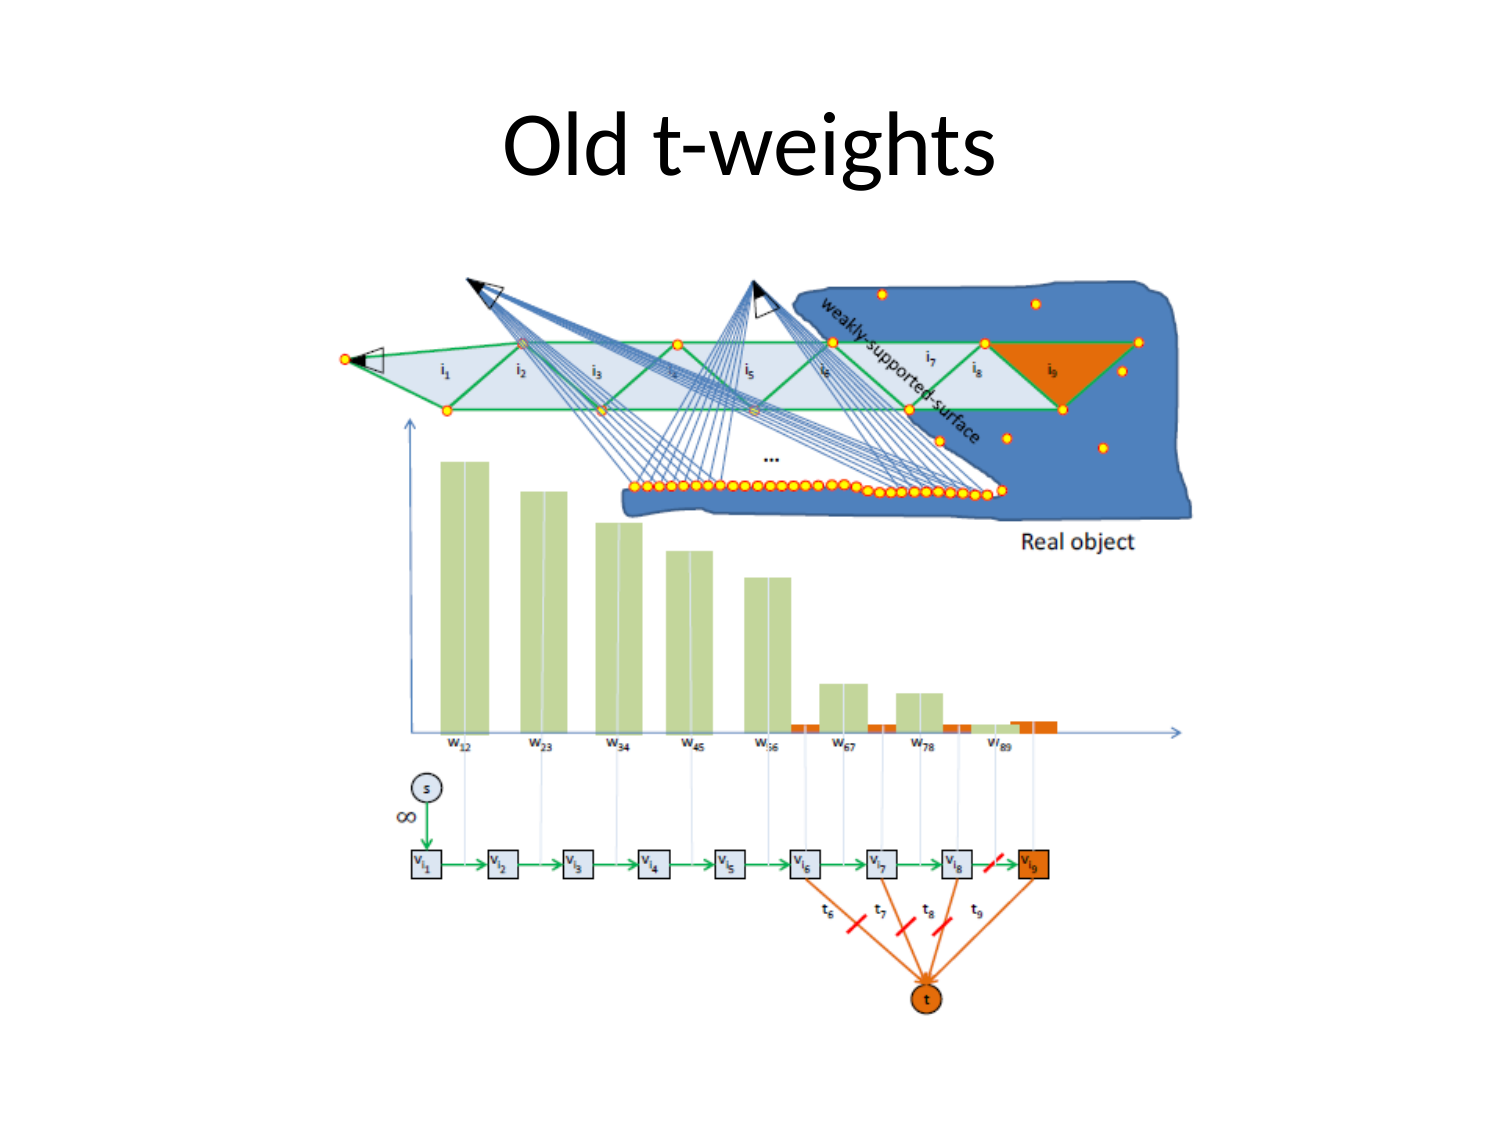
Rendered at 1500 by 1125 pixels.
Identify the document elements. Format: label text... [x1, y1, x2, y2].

title Old t-weights [75, 45, 1425, 233]
picture [275, 262, 1225, 1026]
